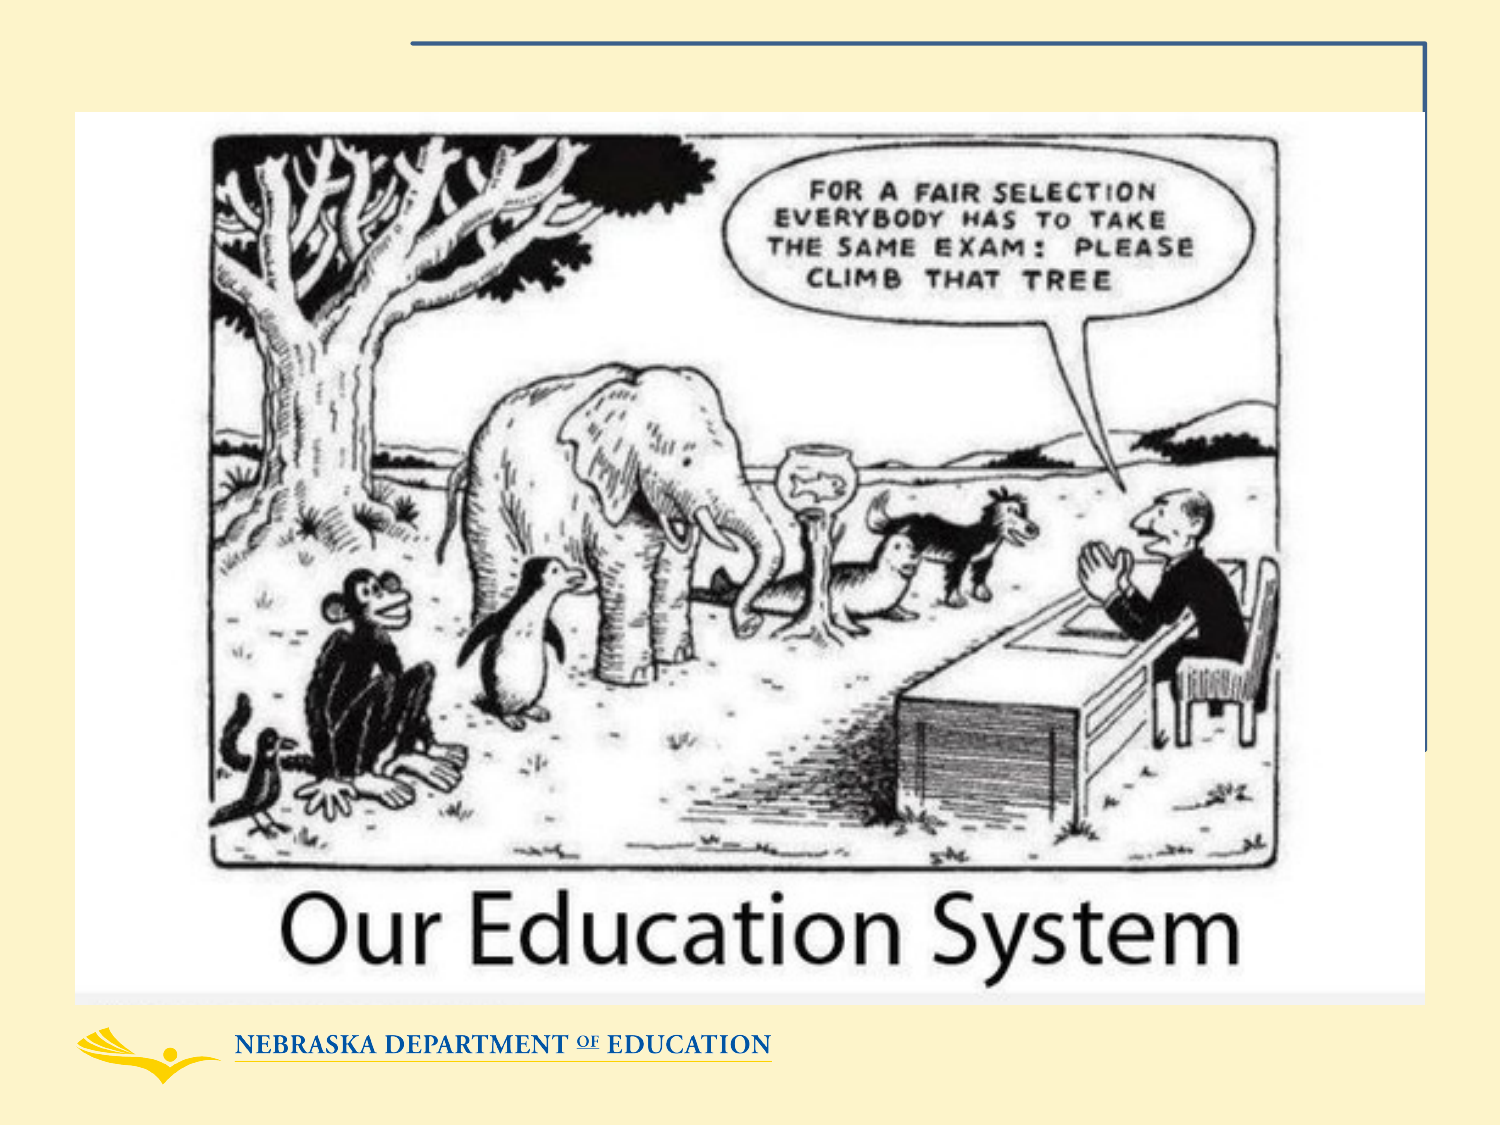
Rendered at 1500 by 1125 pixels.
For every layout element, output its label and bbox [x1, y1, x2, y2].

picture [75, 1024, 800, 1094]
list [74, 112, 1426, 1006]
